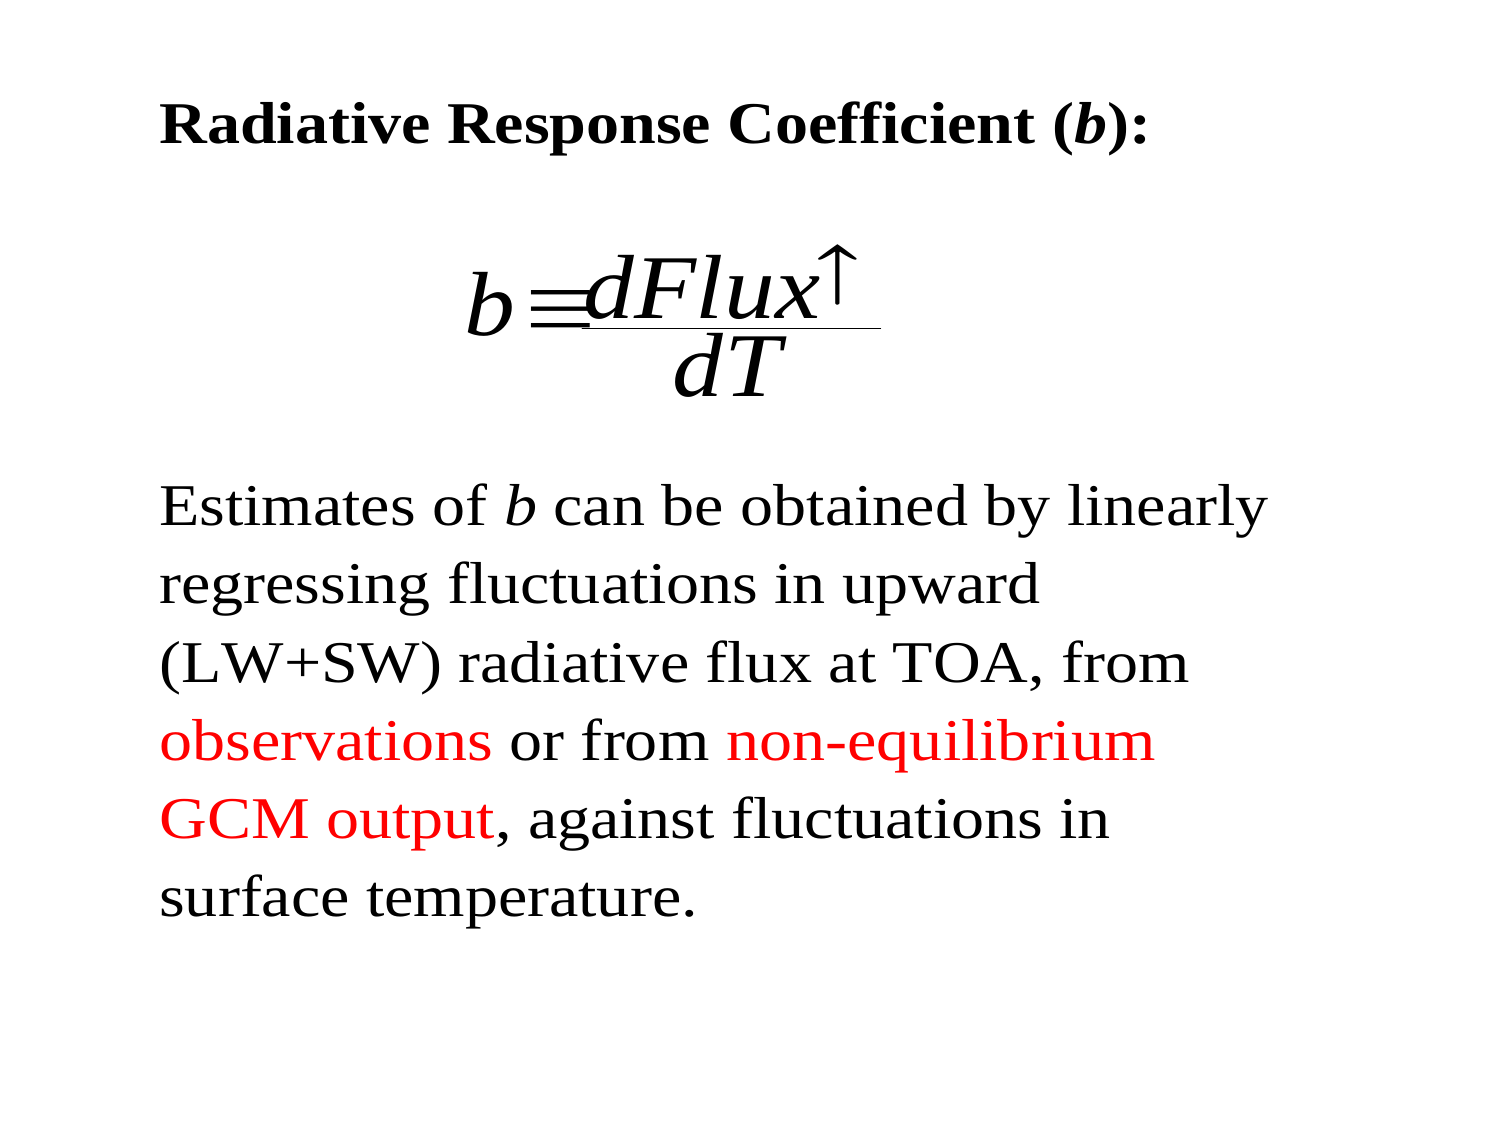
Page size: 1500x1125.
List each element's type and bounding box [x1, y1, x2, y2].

picture [159, 88, 1306, 964]
